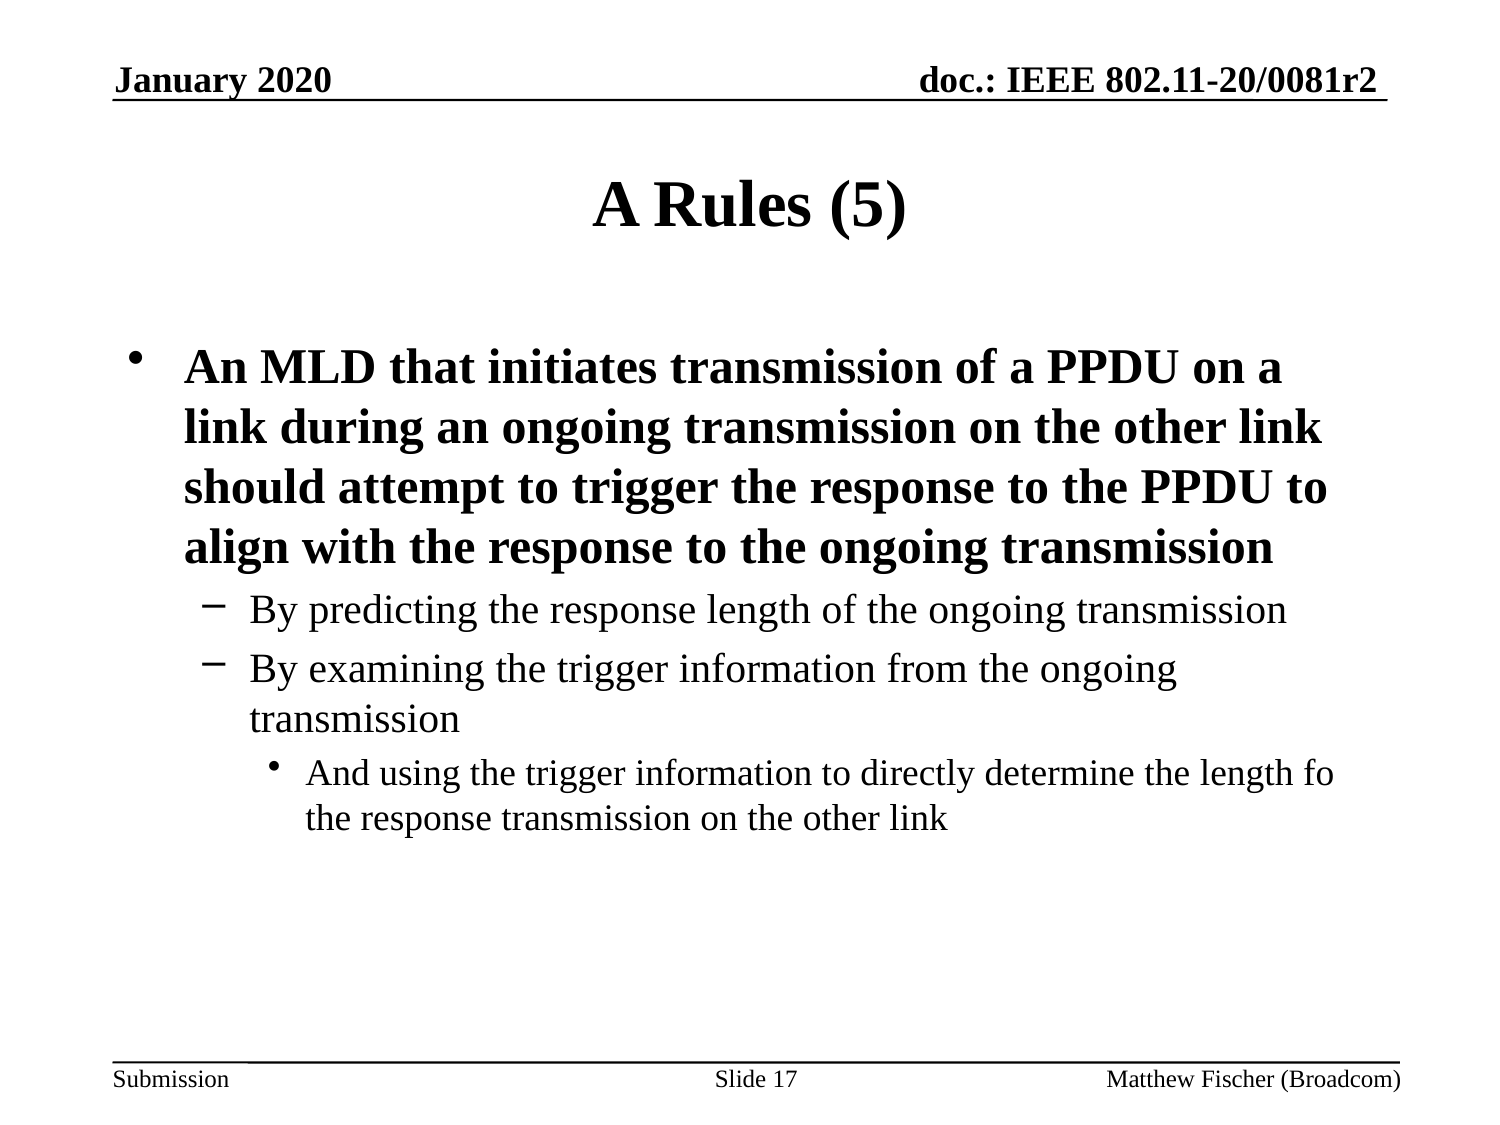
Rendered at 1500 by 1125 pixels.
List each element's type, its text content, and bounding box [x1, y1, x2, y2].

list An MLD that initiates transmission of a PPDU on a link during an ongoing transmission on the other link should attempt to trigger the response to the PPDU to align with the response to the ongoing transmission By predicting the response length of the ongoing transmission By examining the trigger information from the ongoing transmission And using the trigger information to directly determine the length fo the response transmission on the other link [112, 326, 1388, 1002]
footer Matthew Fischer (Broadcom) [1102, 1061, 1402, 1093]
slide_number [114, 54, 335, 101]
title A Rules (5) [112, 112, 1388, 288]
slide_number Slide 17 [712, 1061, 800, 1093]
